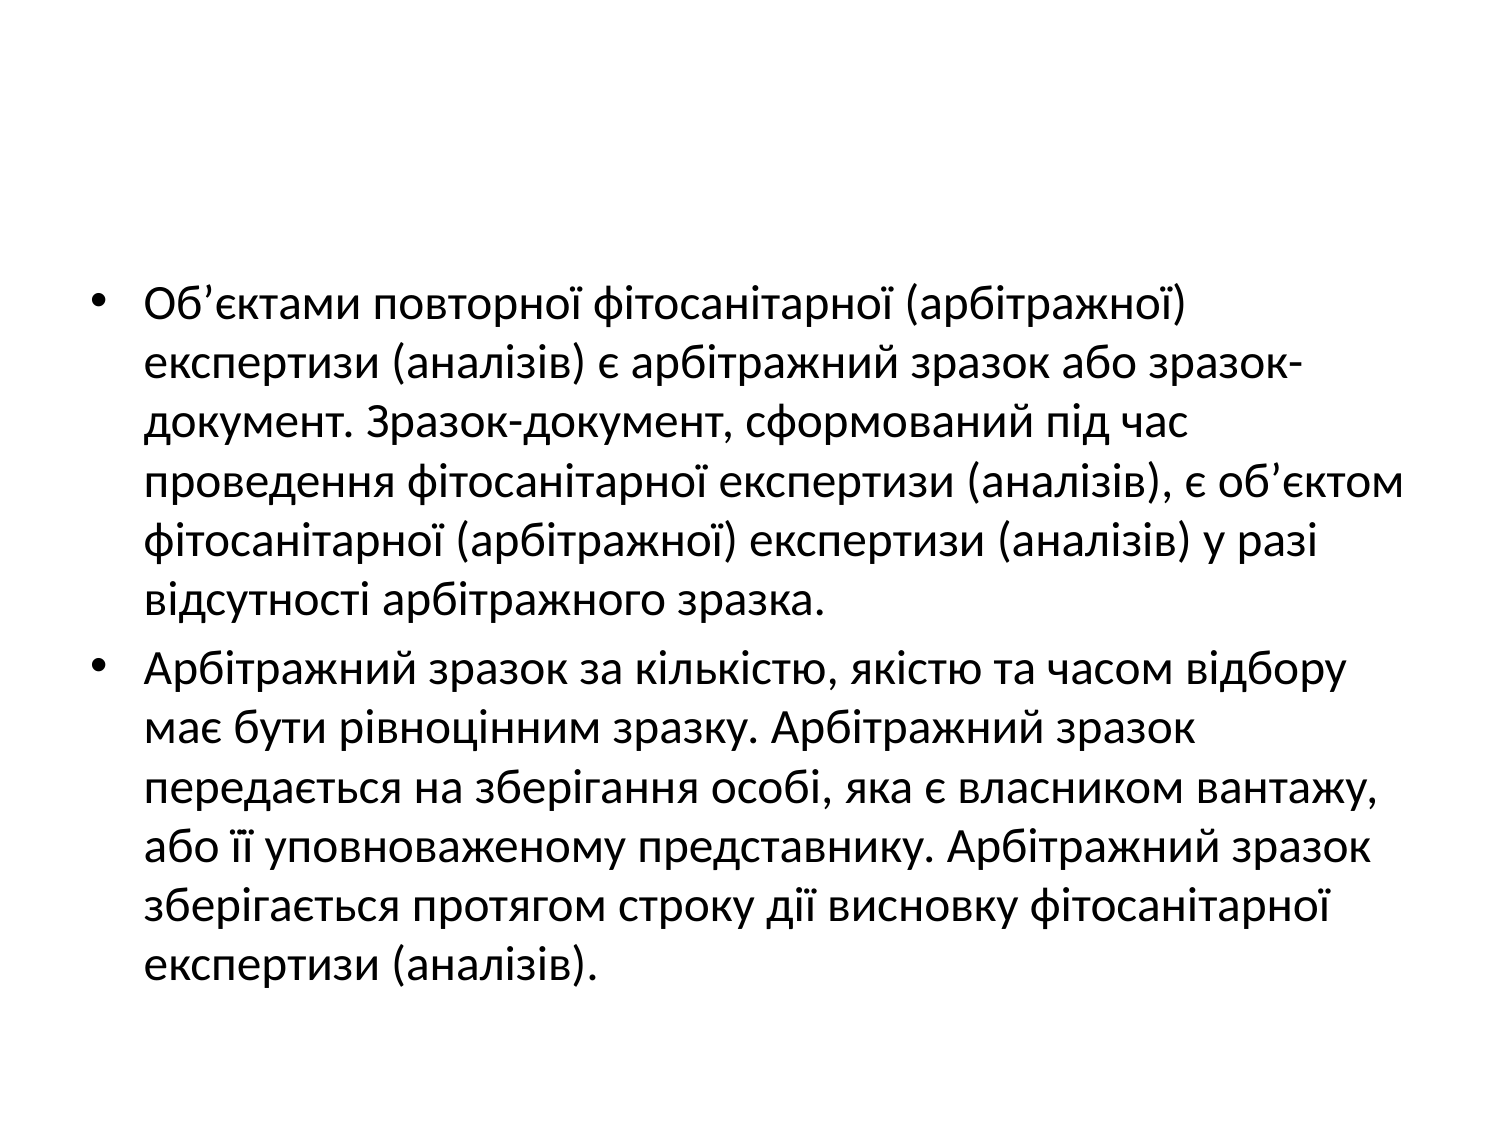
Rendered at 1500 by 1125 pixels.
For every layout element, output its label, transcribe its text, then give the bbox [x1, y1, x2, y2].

list Об’єктами повторної фітосанітарної (арбітражної) експертизи (аналізів) є арбітражний зразок або зразок-документ. Зразок-документ, сформований під час проведення фітосанітарної експертизи (аналізів), є об’єктом фітосанітарної (арбітражної) експертизи (аналізів) у разі відсутності арбітражного зразка. Арбітражний зразок за кількістю, якістю та часом відбору має бути рівноцінним зразку. Арбітражний зразок передається на зберігання особі, яка є власником вантажу, або її уповноваженому представнику. Арбітражний зразок зберігається протягом строку дії висновку фітосанітарної експертизи (аналізів). [75, 262, 1425, 1005]
